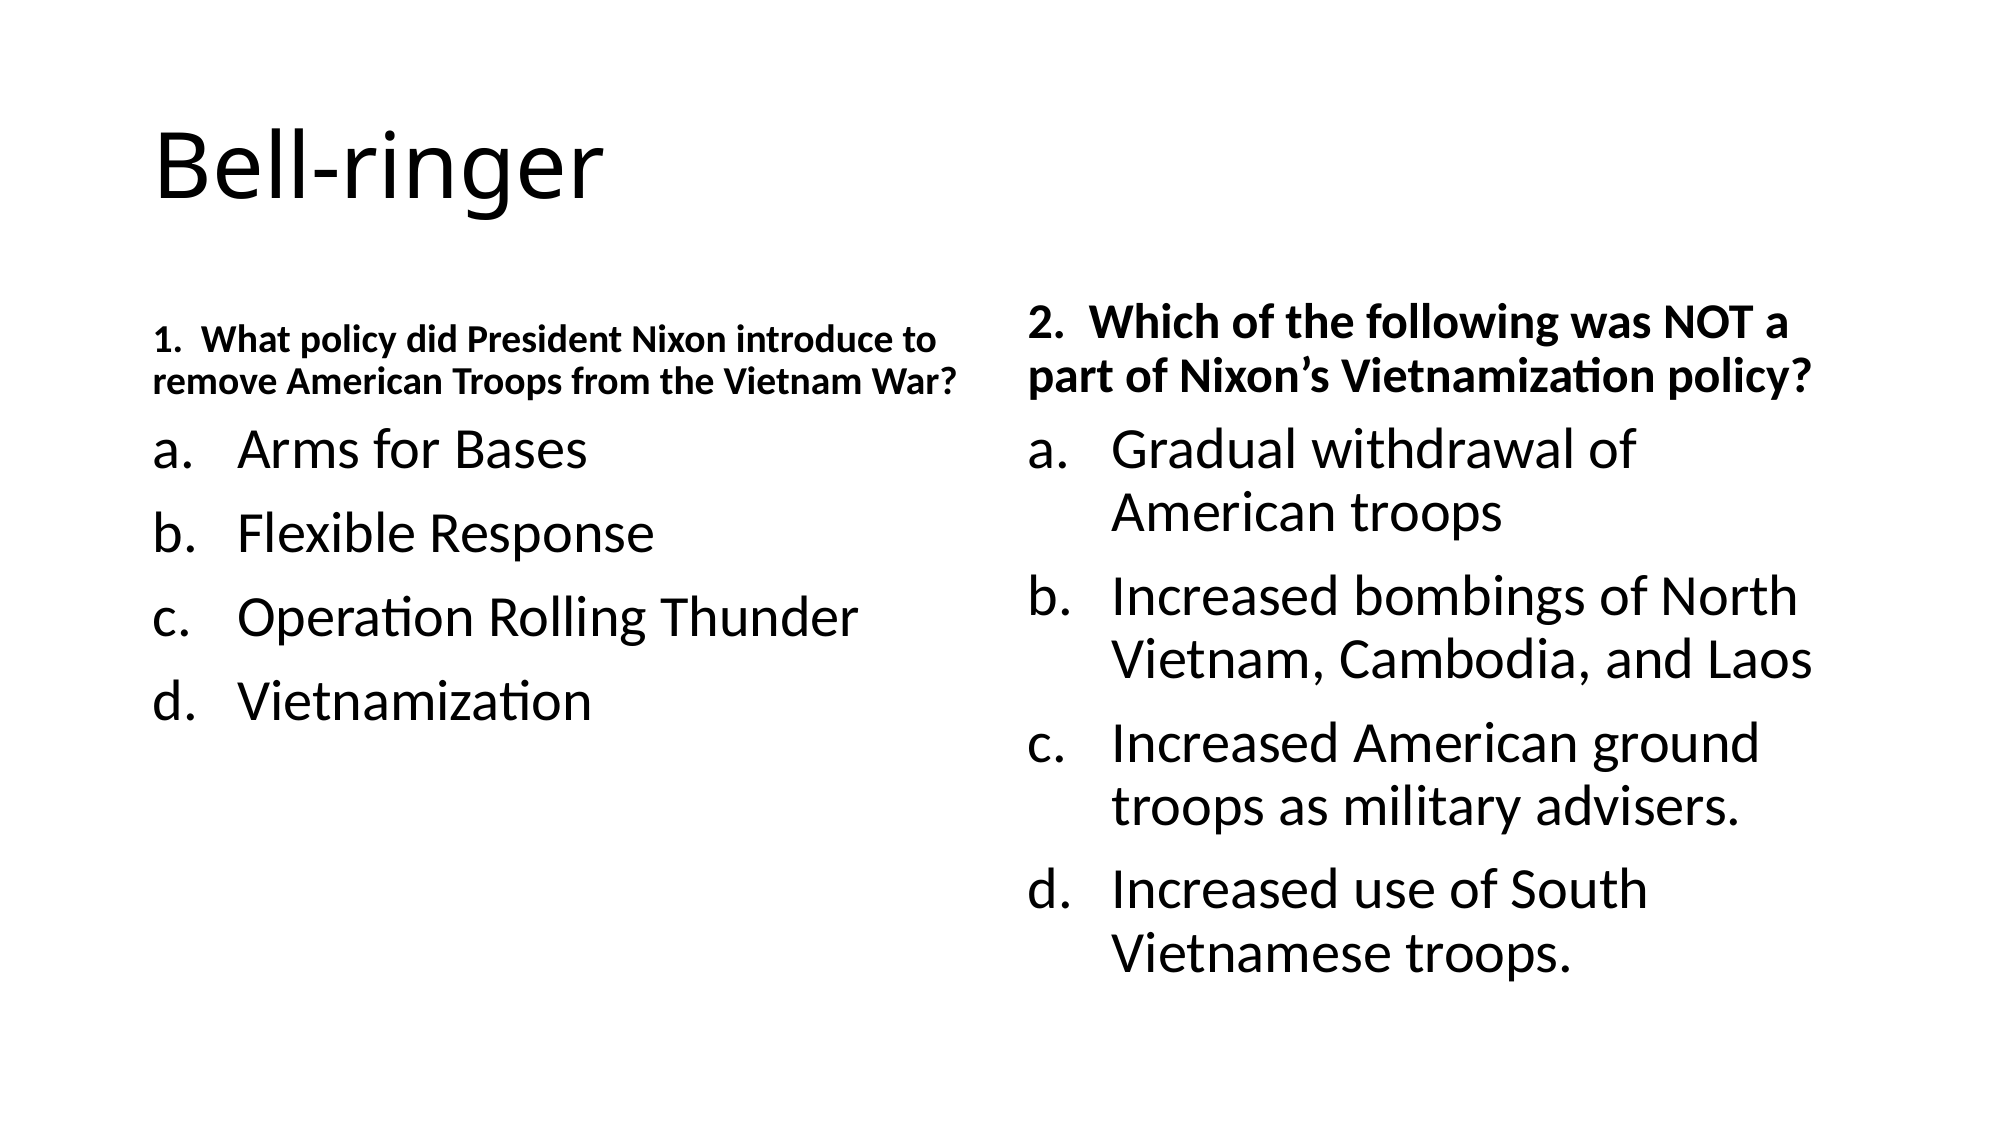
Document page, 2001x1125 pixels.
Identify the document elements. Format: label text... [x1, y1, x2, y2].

title Bell-ringer [137, 59, 1863, 278]
list Arms for Bases Flexible Response Operation Rolling Thunder Vietnamization [137, 410, 984, 1016]
list 2. Which of the following was NOT a part of Nixon’s Vietnamization policy? [1012, 275, 1863, 410]
list Gradual withdrawal of American troops Increased bombings of North Vietnam, Cambodia, and Laos Increased American ground troops as military advisers. Increased use of South Vietnamese troops. [1012, 410, 1863, 1016]
list 1. What policy did President Nixon introduce to remove American Troops from the Vietnam War? [137, 275, 984, 410]
